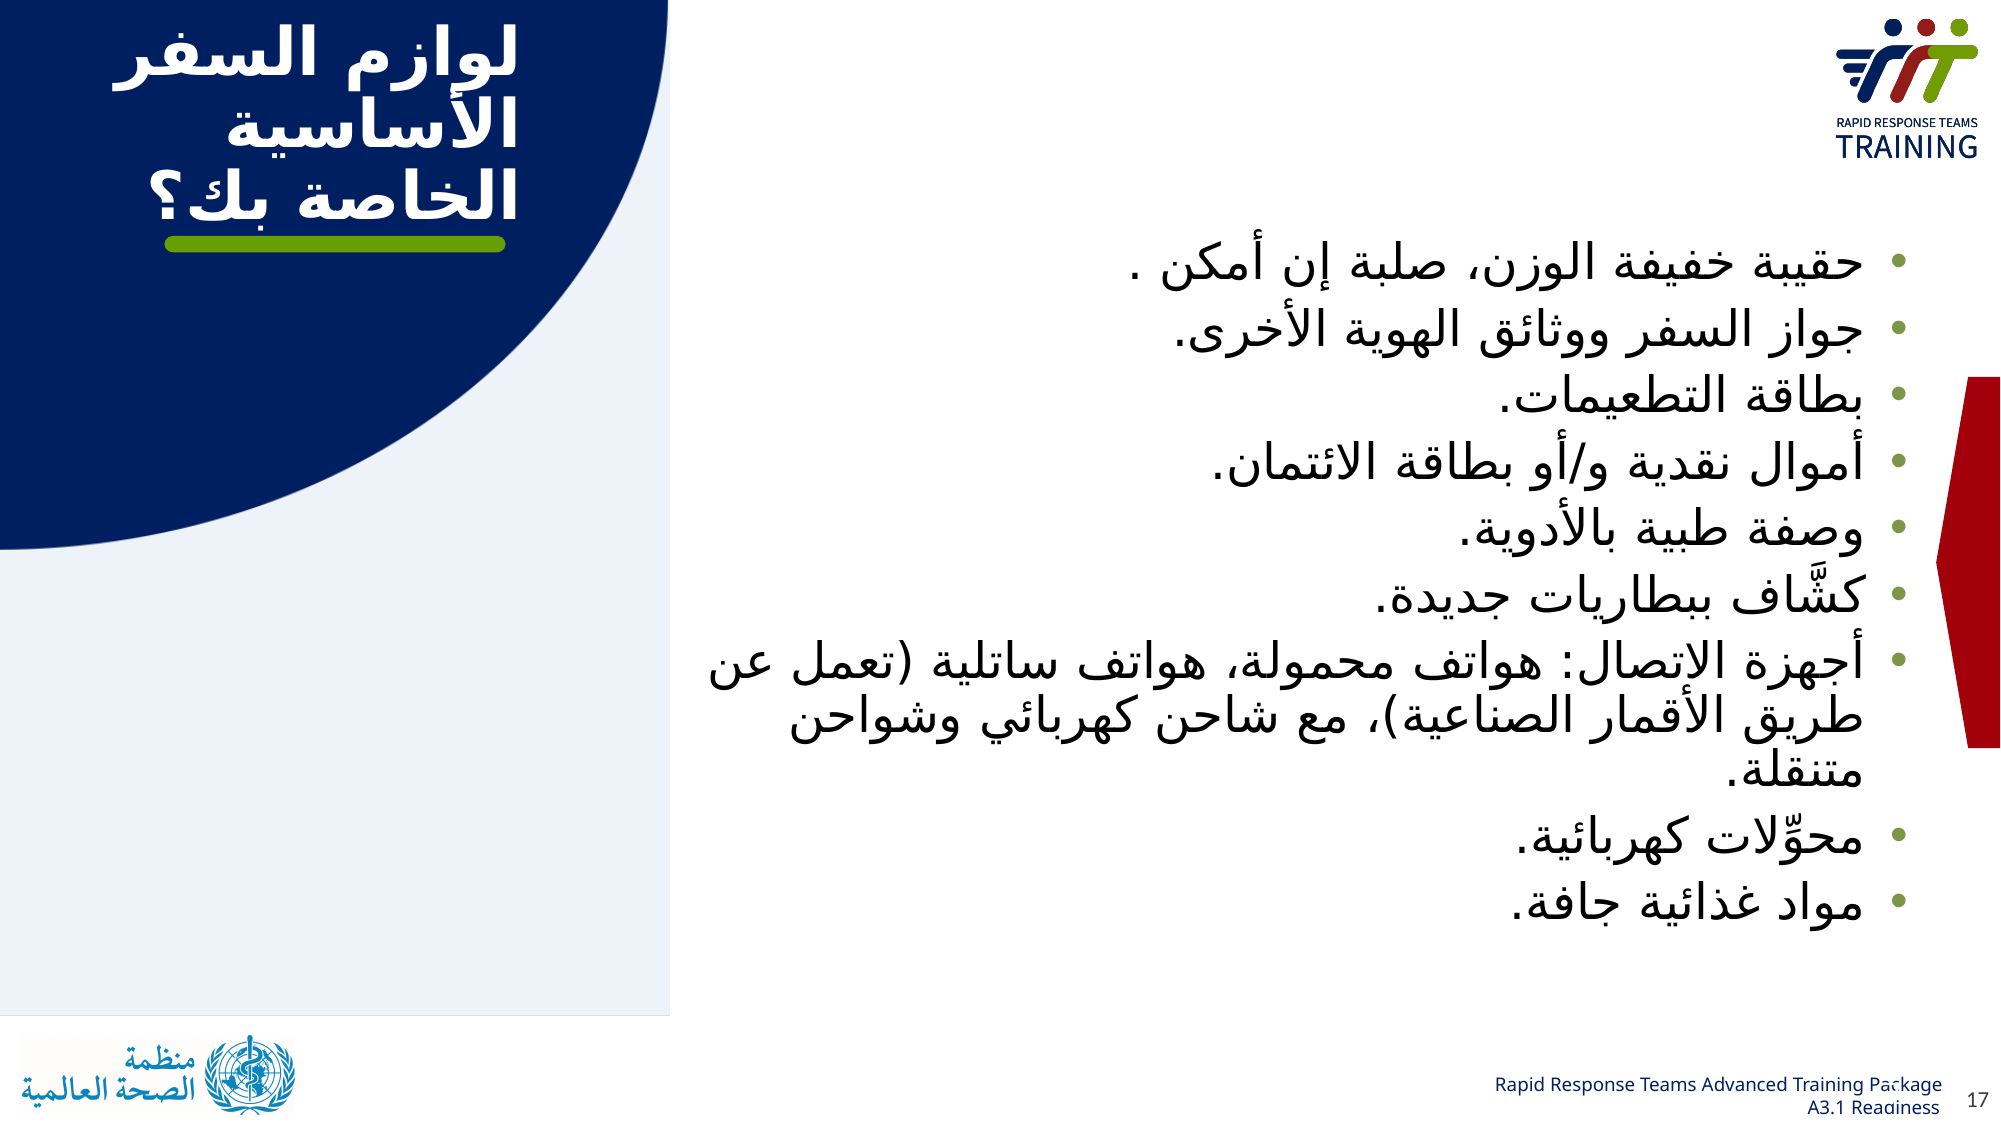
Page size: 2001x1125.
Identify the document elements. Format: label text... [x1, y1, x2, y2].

picture [1835, 19, 1978, 167]
picture [252, 1050, 258, 1059]
list حقيبة خفيفة الوزن، صلبة إن أمكن . جواز السفر ووثائق الهوية الأخرى. بطاقة التطعيمات. أموال نقدية و/أو بطاقة الائتمان. وصفة طبية بالأدوية. كشَّاف ببطاريات جديدة. أجهزة الاتصال: هواتف محمولة، هواتف ساتلية (تعمل عن طريق الأقمار الصناعية)، مع شاحن كهربائي وشواحن متنقلة. محوِّلات كهربائية. مواد غذائية جافة. [687, 128, 1923, 1039]
picture [22, 1035, 295, 1115]
picture [0, 0, 670, 1017]
title لوازم السفر الأساسية الخاصة بك؟ [23, 0, 530, 283]
slide_number 17 [1882, 1037, 1930, 1092]
text_box [164, 235, 506, 253]
